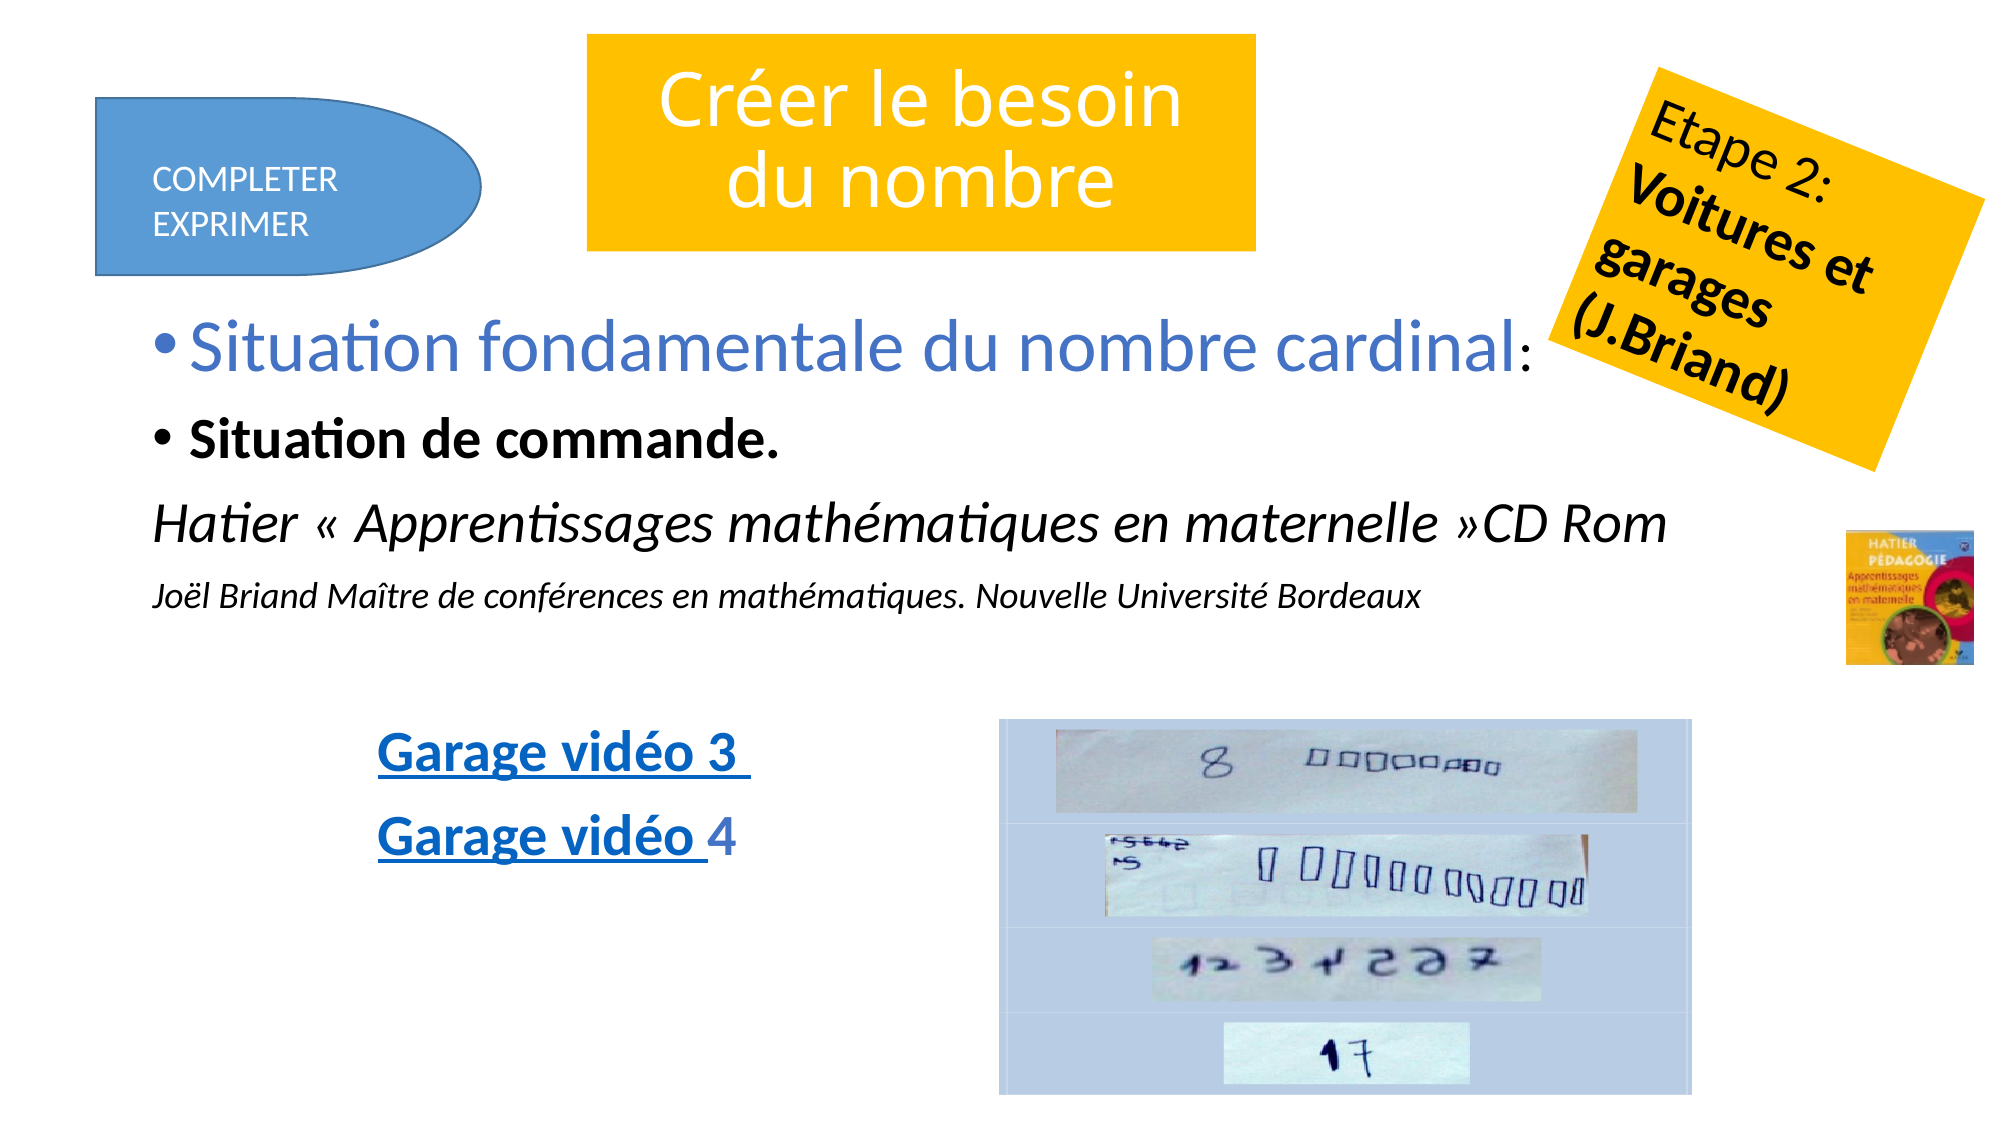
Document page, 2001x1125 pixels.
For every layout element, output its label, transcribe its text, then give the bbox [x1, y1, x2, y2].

picture [999, 716, 1692, 1101]
list Situation fondamentale du nombre cardinal: Situation de commande. Hatier « Apprentissages mathématiques en maternelle »CD Rom Joël Briand Maître de conférences en mathématiques. Nouvelle Université Bordeaux Garage vidéo 3 Garage vidéo 4 [137, 299, 1863, 1014]
text_box [95, 97, 482, 277]
text_box Créer le besoin du nombre [586, 33, 1256, 252]
picture [1846, 530, 1974, 665]
text_box Etape 2: Voitures et garages (J.Briand) [1548, 66, 1986, 473]
text_box COMPLETER EXPRIMER [137, 146, 427, 296]
